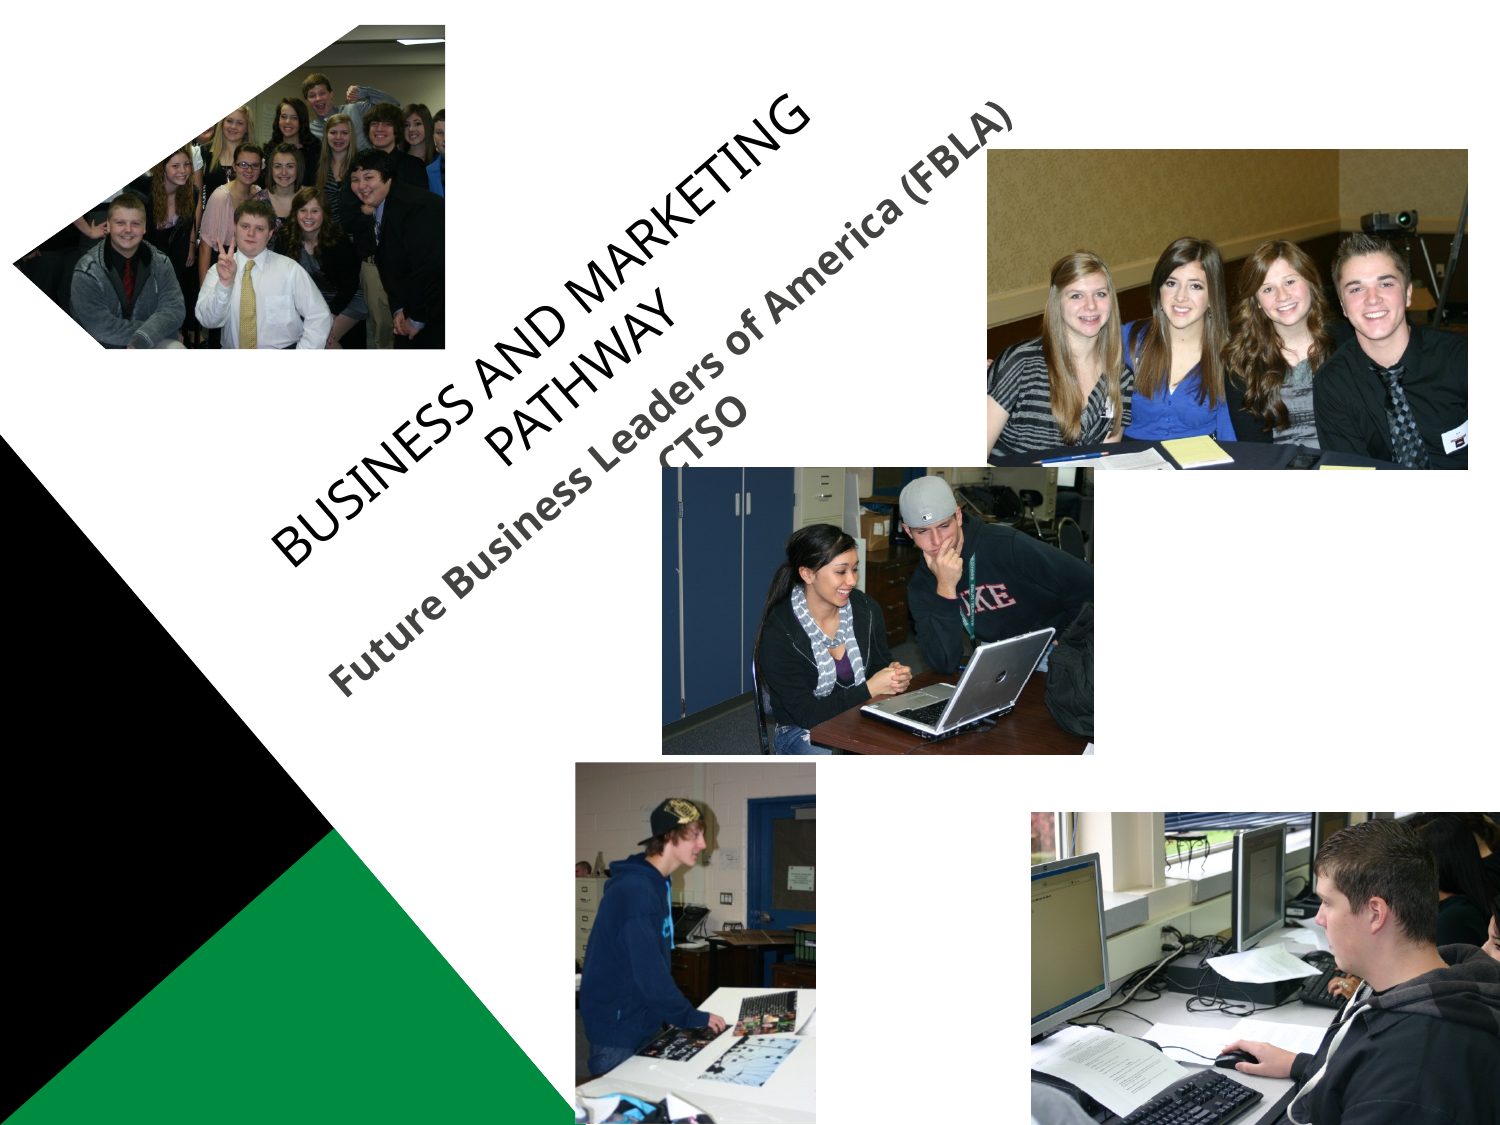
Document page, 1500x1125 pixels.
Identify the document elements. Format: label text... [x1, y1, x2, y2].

title Business and Marketing Pathway [173, 4, 947, 702]
picture [12, 24, 446, 350]
list Future Business Leaders of America (FBLA) CTSO [270, 44, 1105, 793]
picture [662, 149, 1468, 755]
picture [1030, 812, 1500, 1125]
picture [514, 763, 877, 1124]
